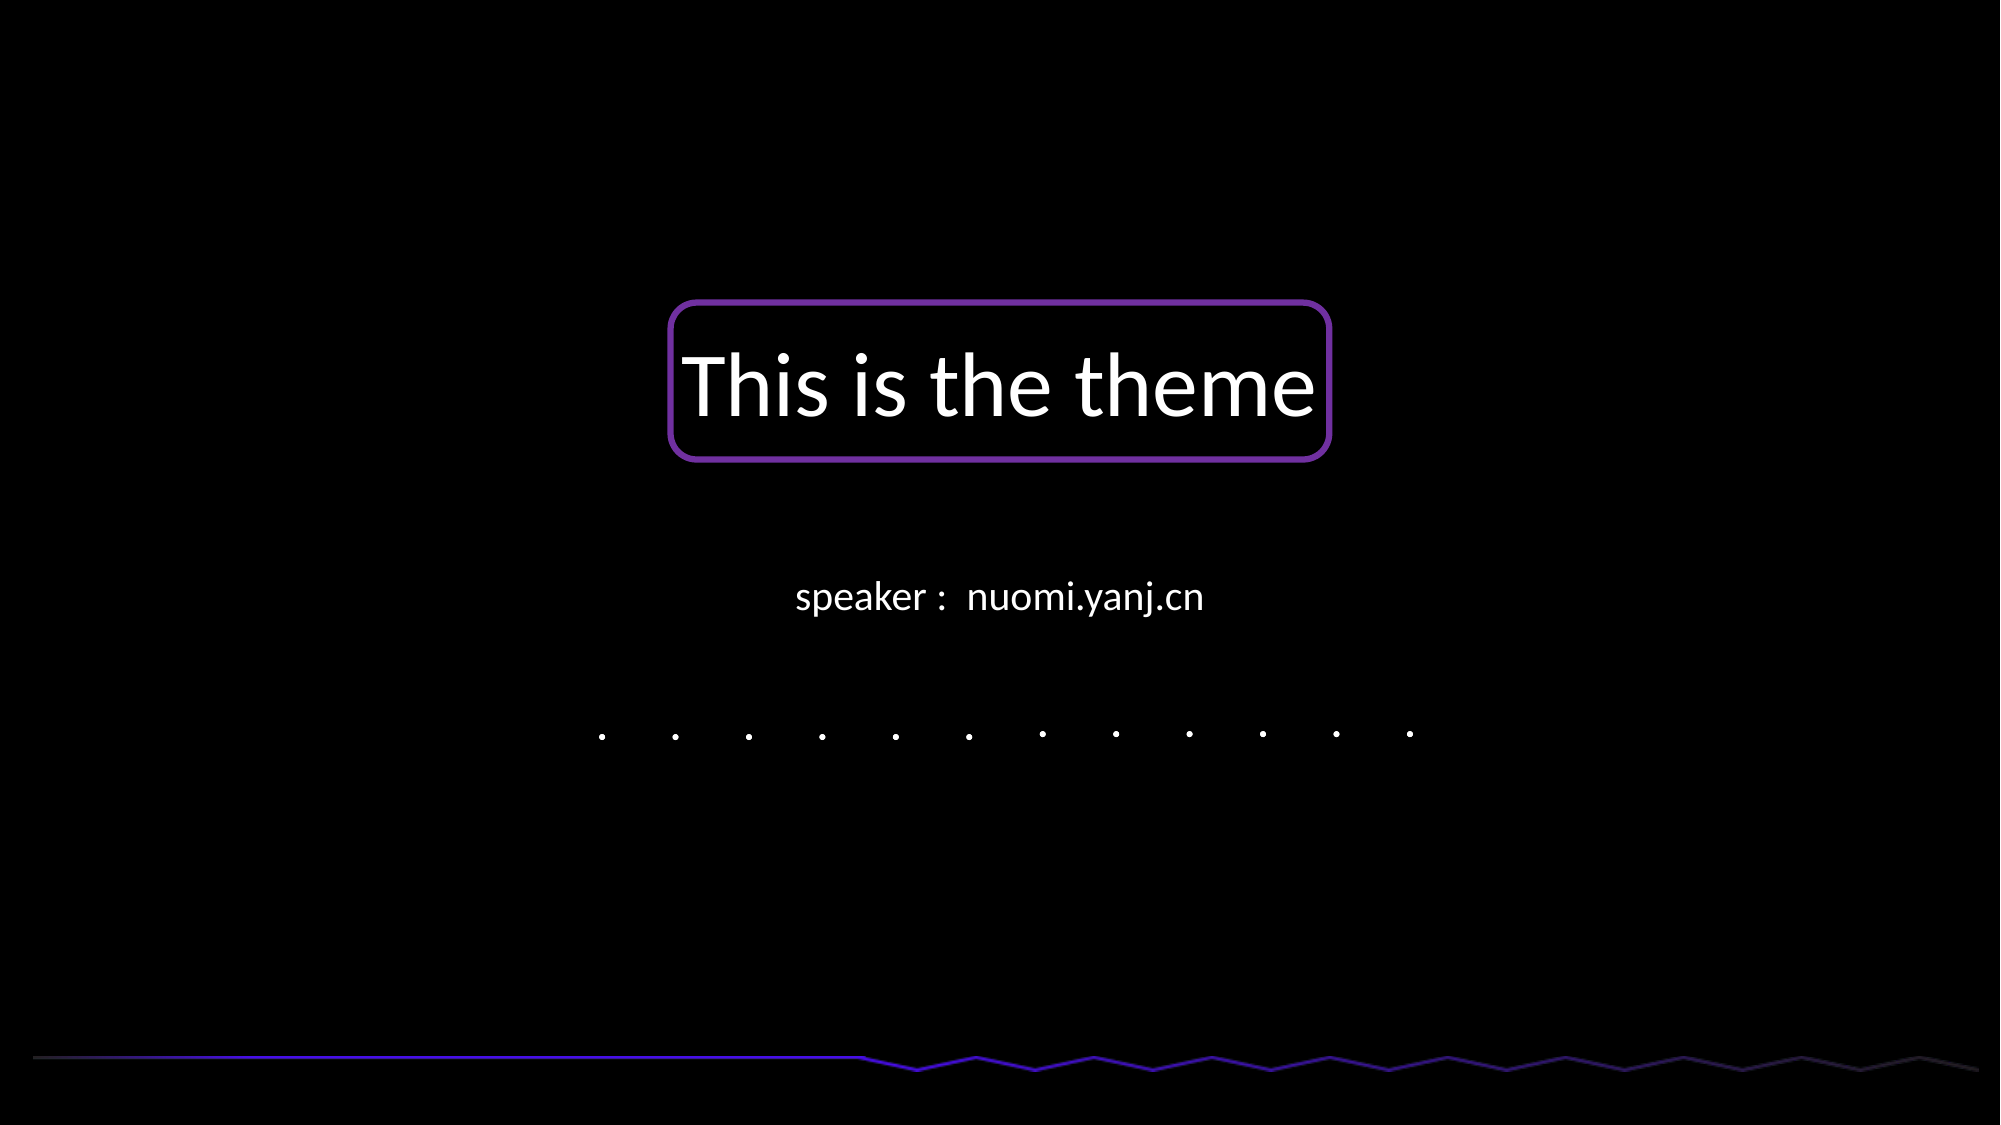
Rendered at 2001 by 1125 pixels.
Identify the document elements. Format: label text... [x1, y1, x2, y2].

text_box This is the theme [620, 317, 1380, 443]
text_box [671, 443, 1329, 461]
text_box [672, 301, 1328, 317]
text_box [599, 731, 1413, 740]
picture [33, 1056, 1979, 1072]
text_box speaker : nuomi.yanj.cn [700, 561, 1300, 626]
